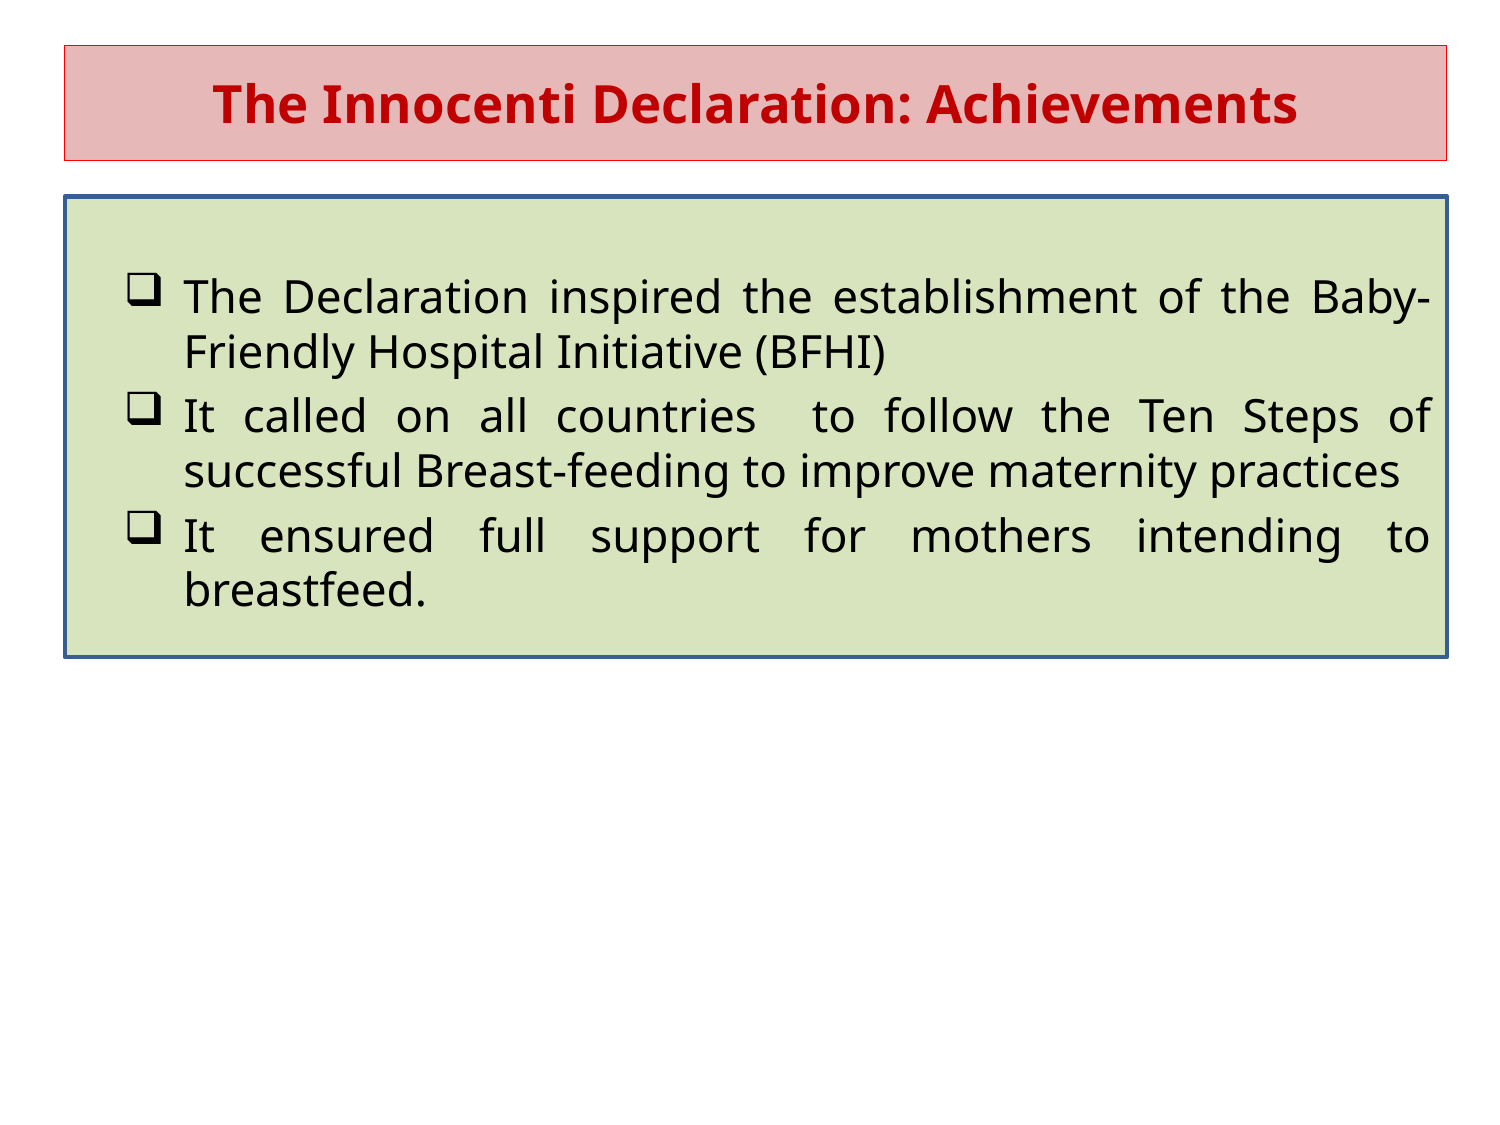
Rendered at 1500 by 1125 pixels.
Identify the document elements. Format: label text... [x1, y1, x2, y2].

title The Innocenti Declaration: Achievements [64, 45, 1447, 161]
list The Declaration inspired the establishment of the Baby-Friendly Hospital Initiative (BFHI) It called on all countries to follow the Ten Steps of successful Breast-feeding to improve maternity practices It ensured full support for mothers intending to breastfeed. [64, 196, 1447, 657]
